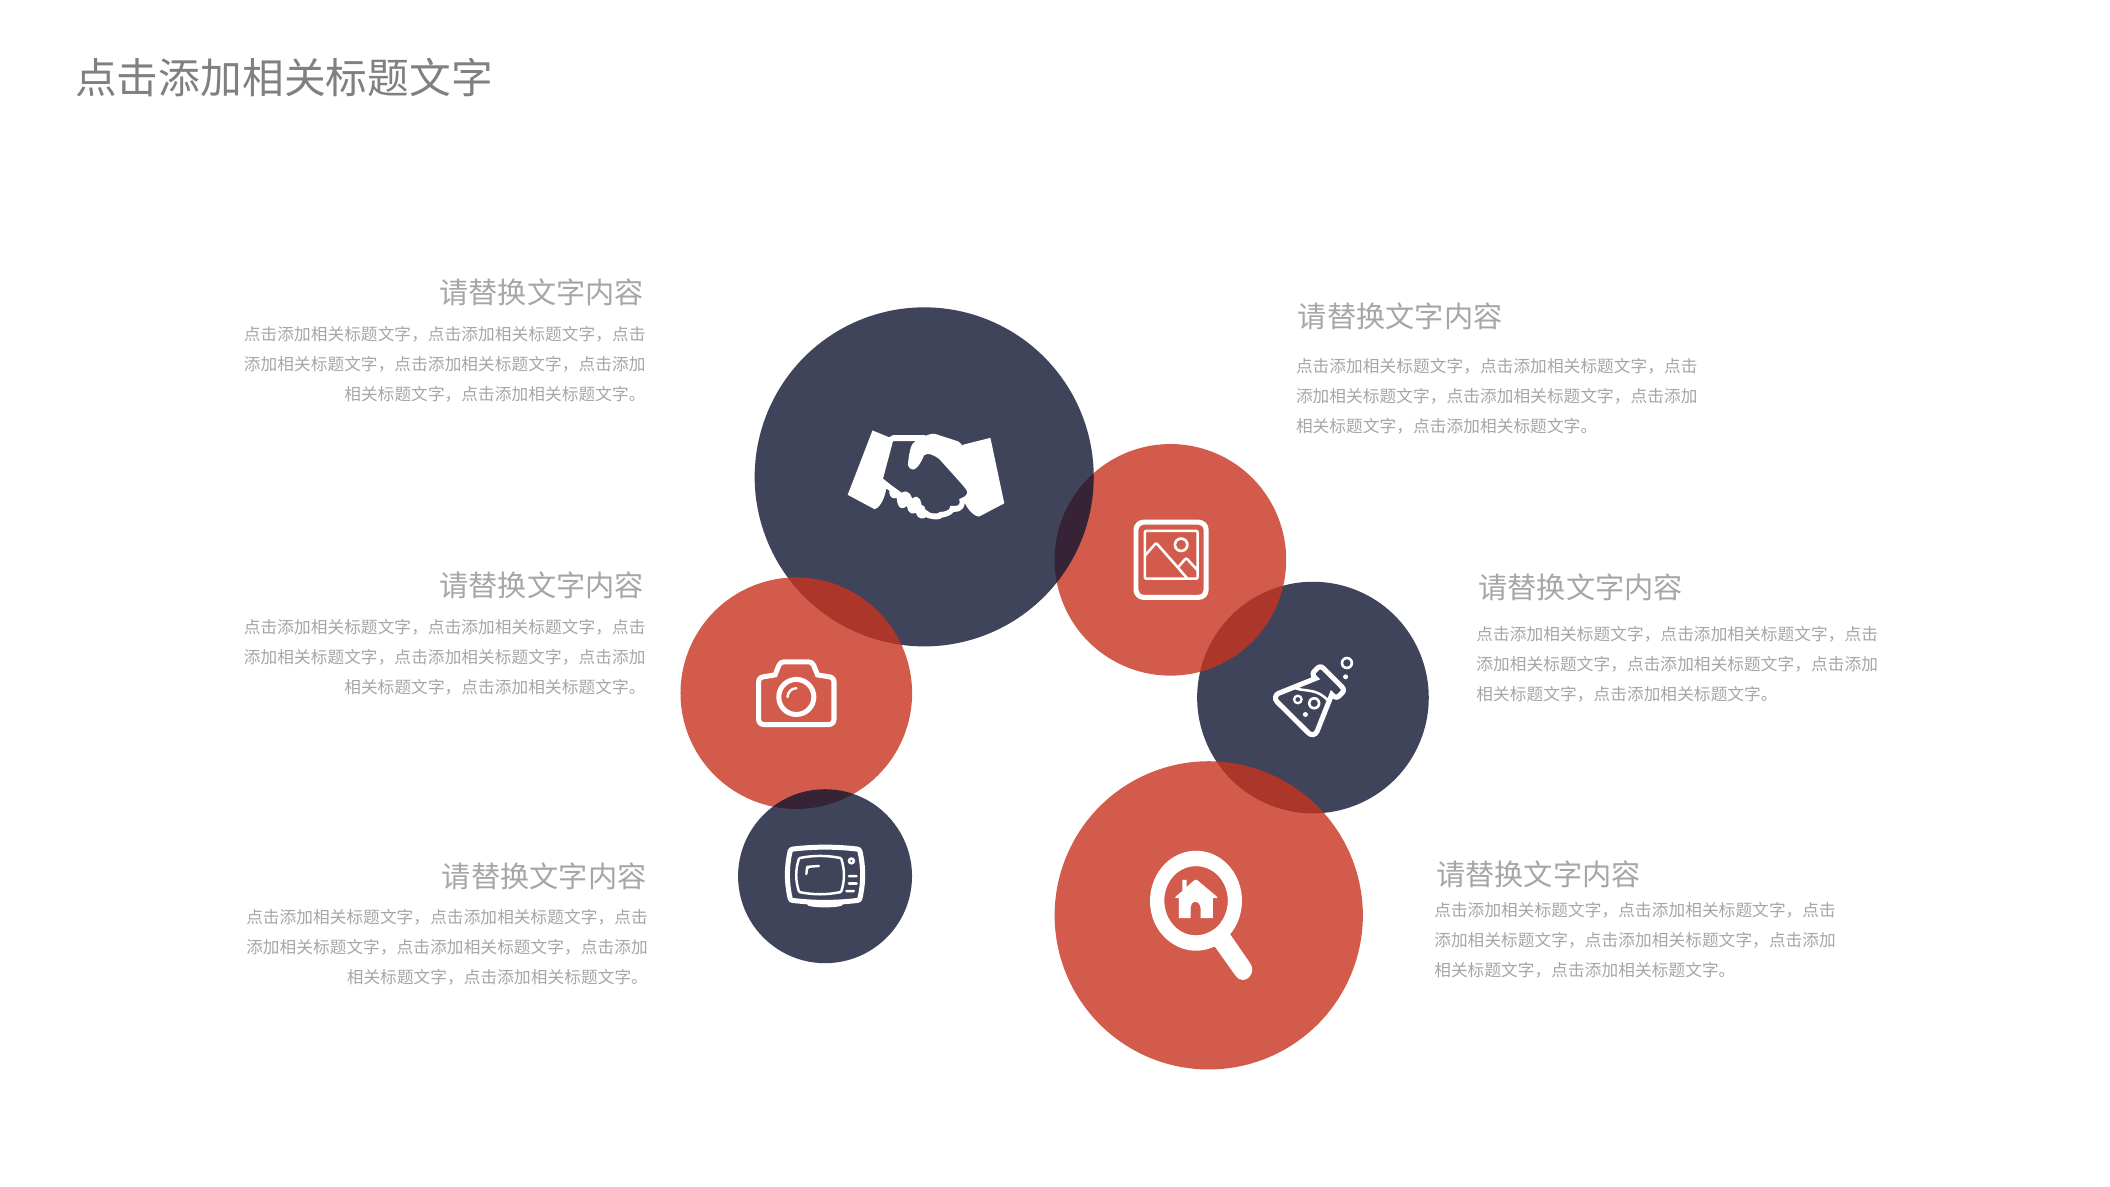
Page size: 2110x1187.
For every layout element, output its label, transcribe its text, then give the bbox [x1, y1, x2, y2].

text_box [1054, 761, 1363, 1070]
text_box 请替换文字内容 [263, 843, 663, 901]
text_box 点击添加相关标题文字，点击添加相关标题文字，点击添加相关标题文字，点击添加相关标题文字，点击添加相关标题文字，点击添加相关标题文字。 [224, 306, 660, 411]
text_box 点击添加相关标题文字，点击添加相关标题文字，点击添加相关标题文字，点击添加相关标题文字，点击添加相关标题文字，点击添加相关标题文字。 [1462, 606, 1898, 711]
text_box 点击添加相关标题文字，点击添加相关标题文字，点击添加相关标题文字，点击添加相关标题文字，点击添加相关标题文字，点击添加相关标题文字。 [224, 599, 660, 704]
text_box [680, 577, 913, 809]
text_box 点击添加相关标题文字，点击添加相关标题文字，点击添加相关标题文字，点击添加相关标题文字，点击添加相关标题文字，点击添加相关标题文字。 [227, 890, 663, 995]
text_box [738, 789, 913, 964]
text_box 点击添加相关标题文字，点击添加相关标题文字，点击添加相关标题文字，点击添加相关标题文字，点击添加相关标题文字，点击添加相关标题文字。 [1420, 883, 1856, 988]
text_box 点击添加相关标题文字 [59, 44, 563, 107]
text_box 请替换文字内容 [1462, 554, 1862, 613]
text_box 请替换文字内容 [1420, 841, 1819, 899]
text_box 请替换文字内容 [261, 552, 661, 611]
text_box 请替换文字内容 [261, 259, 661, 318]
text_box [1197, 581, 1429, 814]
text_box 点击添加相关标题文字，点击添加相关标题文字，点击添加相关标题文字，点击添加相关标题文字，点击添加相关标题文字，点击添加相关标题文字。 [1281, 338, 1717, 443]
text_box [754, 307, 1094, 647]
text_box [1054, 444, 1287, 676]
text_box 请替换文字内容 [1282, 283, 1681, 341]
